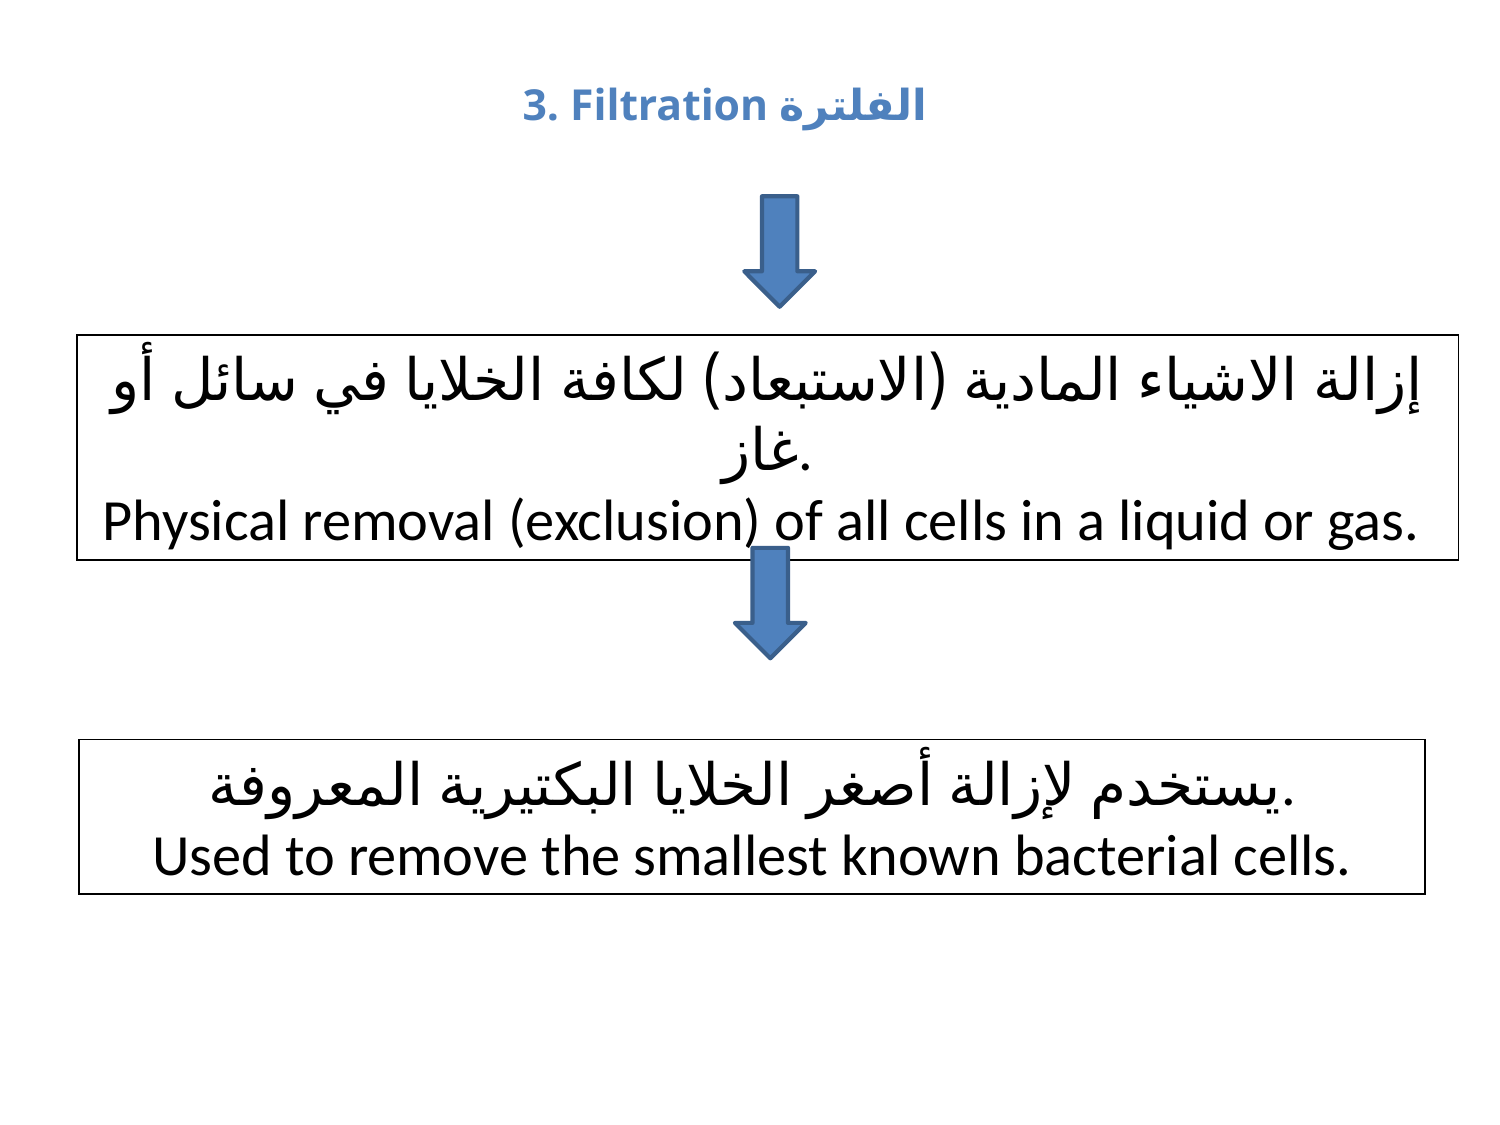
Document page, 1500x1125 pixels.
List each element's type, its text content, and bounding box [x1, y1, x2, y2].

text_box 3. Filtration الفلترة [507, 75, 993, 176]
text_box يستخدم لإزالة أصغر الخلايا البكتيرية المعروفة. Used to remove the smallest known bacterial cells. [78, 739, 1426, 895]
text_box [742, 194, 818, 309]
text_box [732, 545, 808, 661]
text_box إزالة الاشياء المادية (الاستبعاد) لكافة الخلايا في سائل أو غاز. Physical removal (exclusion) of all cells in a liquid or gas. [76, 335, 1459, 560]
